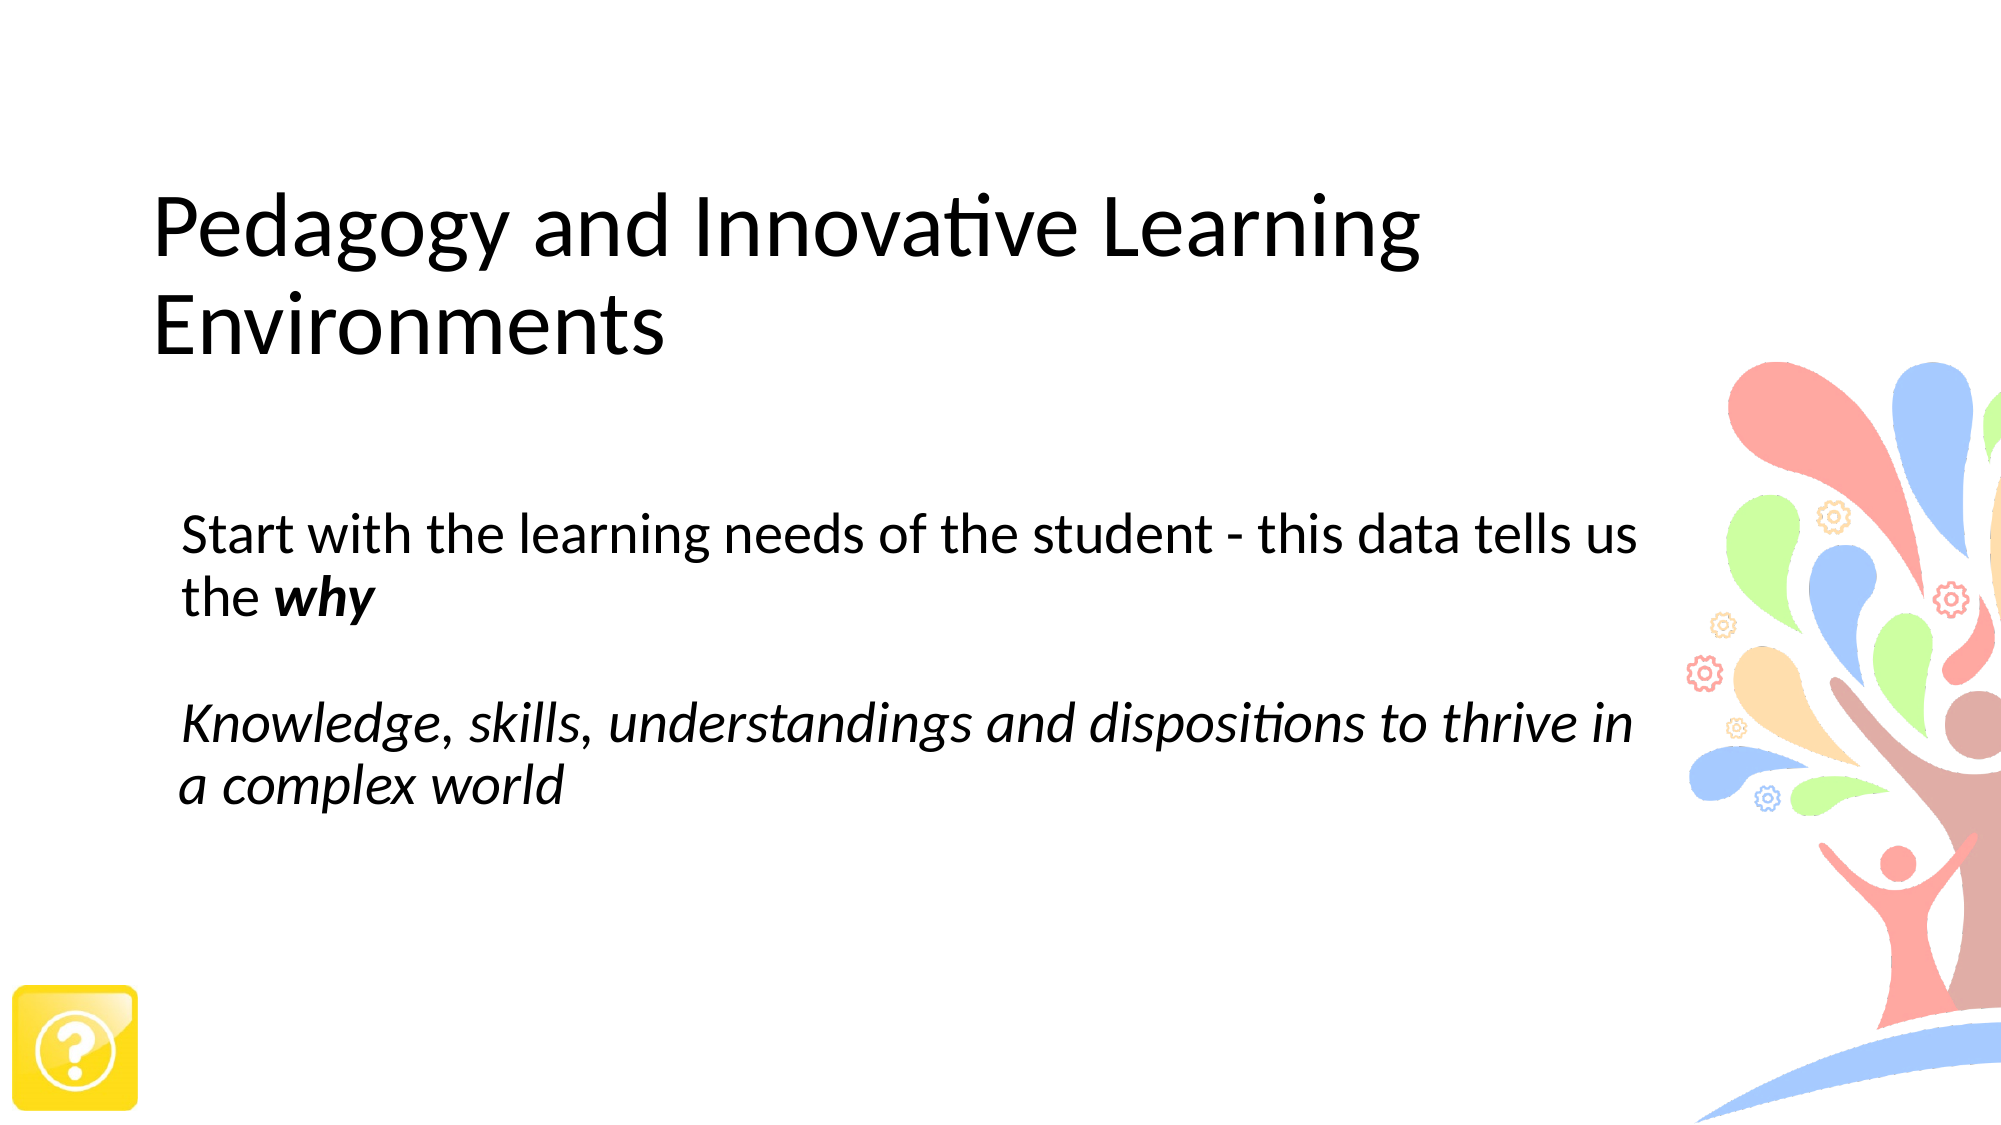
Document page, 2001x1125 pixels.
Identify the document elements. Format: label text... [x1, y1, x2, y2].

title Pedagogy and Innovative Learning Environments [137, 59, 1863, 299]
picture [11, 985, 138, 1112]
picture [1648, 320, 2001, 1125]
list Start with the learning needs of the student - this data tells us the why Knowledge, skills, understandings and dispositions to thrive in a complex world [137, 299, 1863, 1014]
